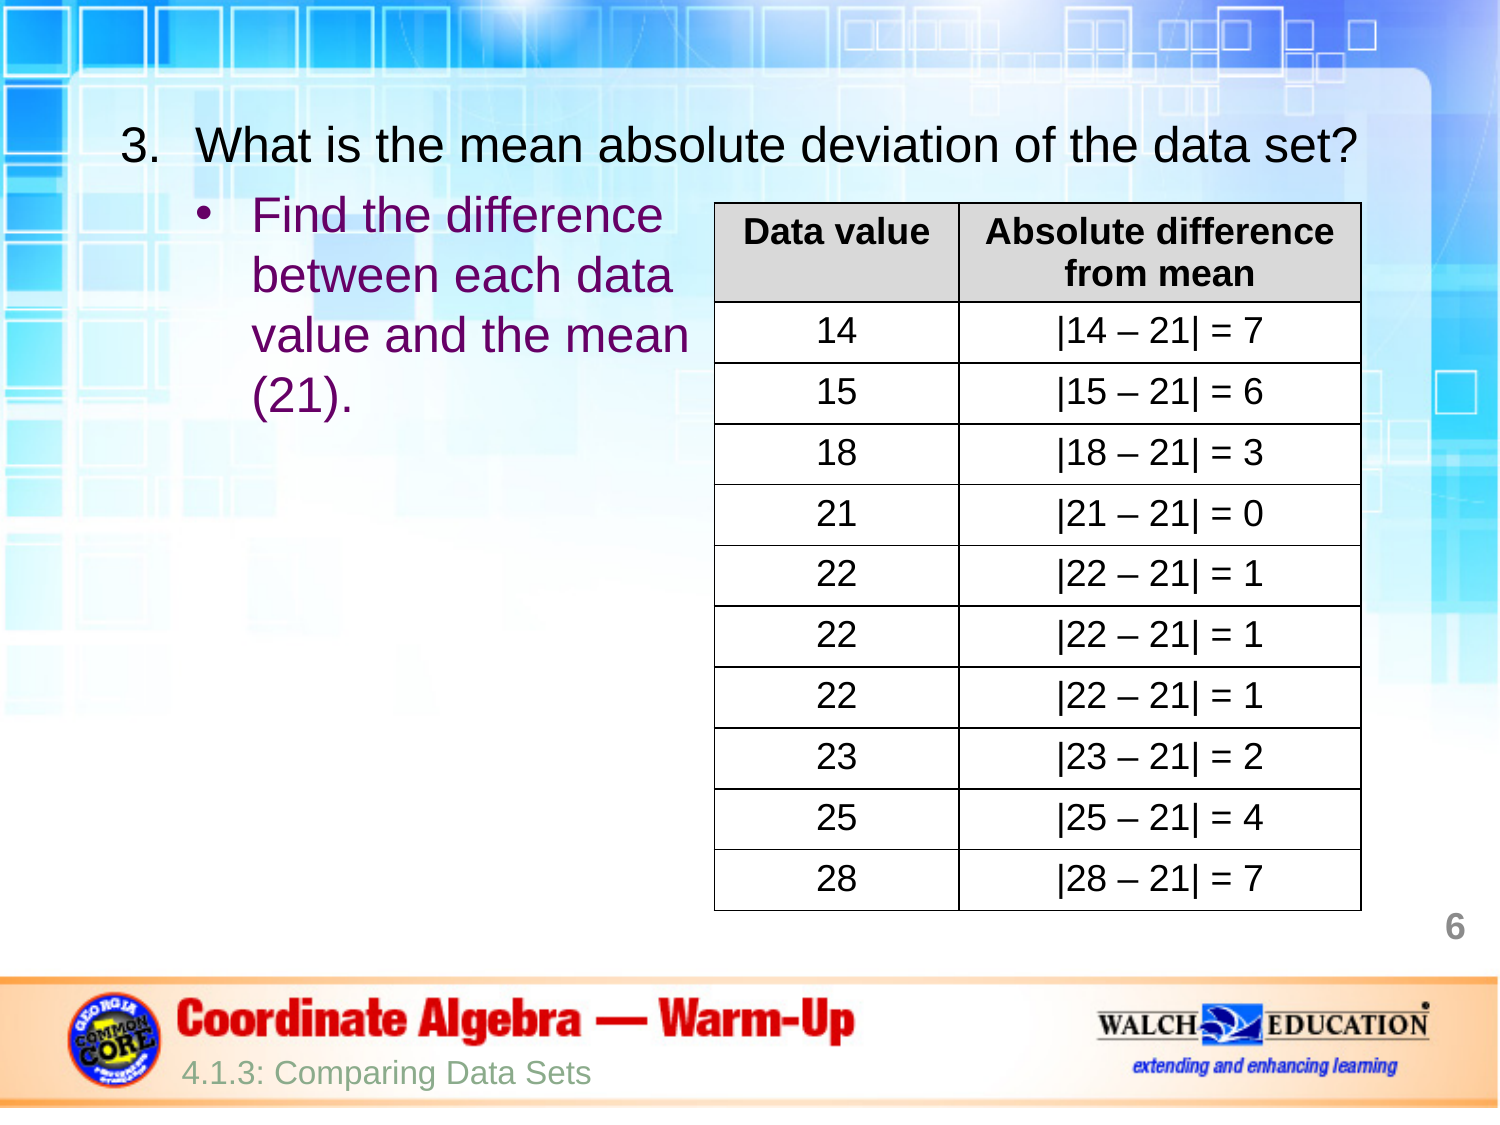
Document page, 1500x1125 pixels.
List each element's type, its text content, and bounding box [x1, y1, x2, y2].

table_cell |23 – 21| = 2 [960, 729, 1360, 788]
table_cell |14 – 21| = 7 [960, 303, 1360, 362]
table_cell |22 – 21| = 1 [960, 668, 1360, 727]
slide_number 6 [1361, 901, 1481, 949]
table_header Absolute difference from mean [960, 204, 1360, 301]
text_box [1212, 683, 1244, 738]
table_cell 25 [715, 790, 958, 849]
table_header Data value [715, 204, 958, 301]
subtitle What is the mean absolute deviation of the data set? Find the difference between each data value and the mean (21). [105, 105, 1394, 925]
table_cell 22 [715, 668, 958, 727]
picture [0, 0, 1500, 1108]
table_cell 22 [715, 607, 958, 666]
table_cell 28 [715, 850, 958, 910]
table_cell 21 [715, 485, 958, 545]
table_cell |25 – 21| = 4 [960, 790, 1360, 849]
table_cell |22 – 21| = 1 [960, 607, 1360, 666]
table_cell |22 – 21| = 1 [960, 546, 1360, 605]
table_cell 22 [715, 546, 958, 605]
table_cell |18 – 21| = 3 [960, 425, 1360, 484]
table_cell 14 [715, 303, 958, 362]
table_cell |28 – 21| = 7 [960, 850, 1360, 910]
table_cell |15 – 21| = 6 [960, 364, 1360, 423]
footer 4.1.3: Comparing Data Sets [166, 1048, 1065, 1094]
table_cell 15 [715, 364, 958, 423]
table_cell |21 – 21| = 0 [960, 485, 1360, 545]
table_cell 18 [715, 425, 958, 484]
table_cell 23 [715, 729, 958, 788]
